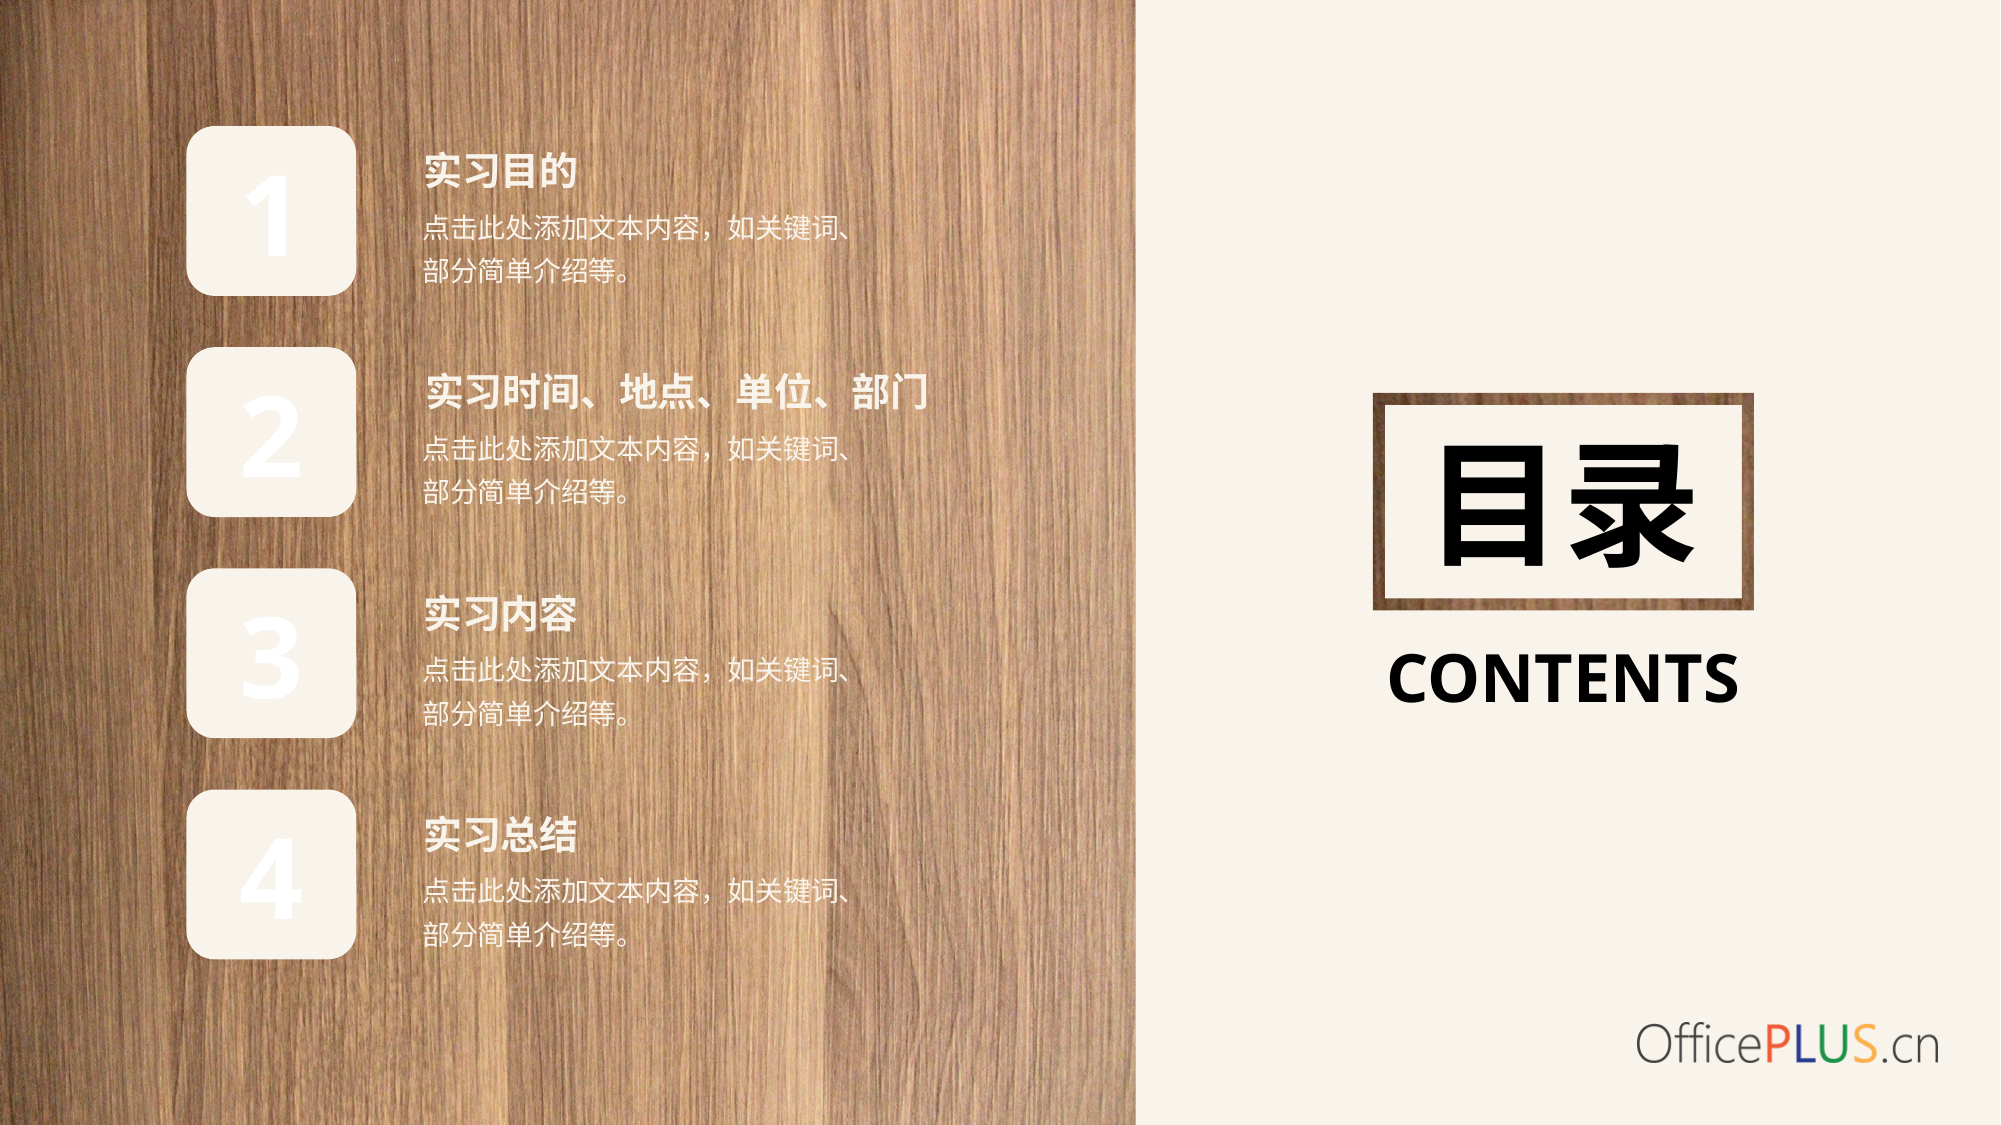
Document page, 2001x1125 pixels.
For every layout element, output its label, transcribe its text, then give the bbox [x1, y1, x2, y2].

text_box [186, 568, 880, 739]
text_box CONTENTS [1371, 628, 1756, 723]
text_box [186, 789, 880, 960]
picture [0, 0, 1136, 1125]
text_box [186, 125, 880, 296]
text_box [186, 347, 948, 518]
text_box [1372, 392, 1754, 611]
picture [1637, 1022, 1938, 1063]
